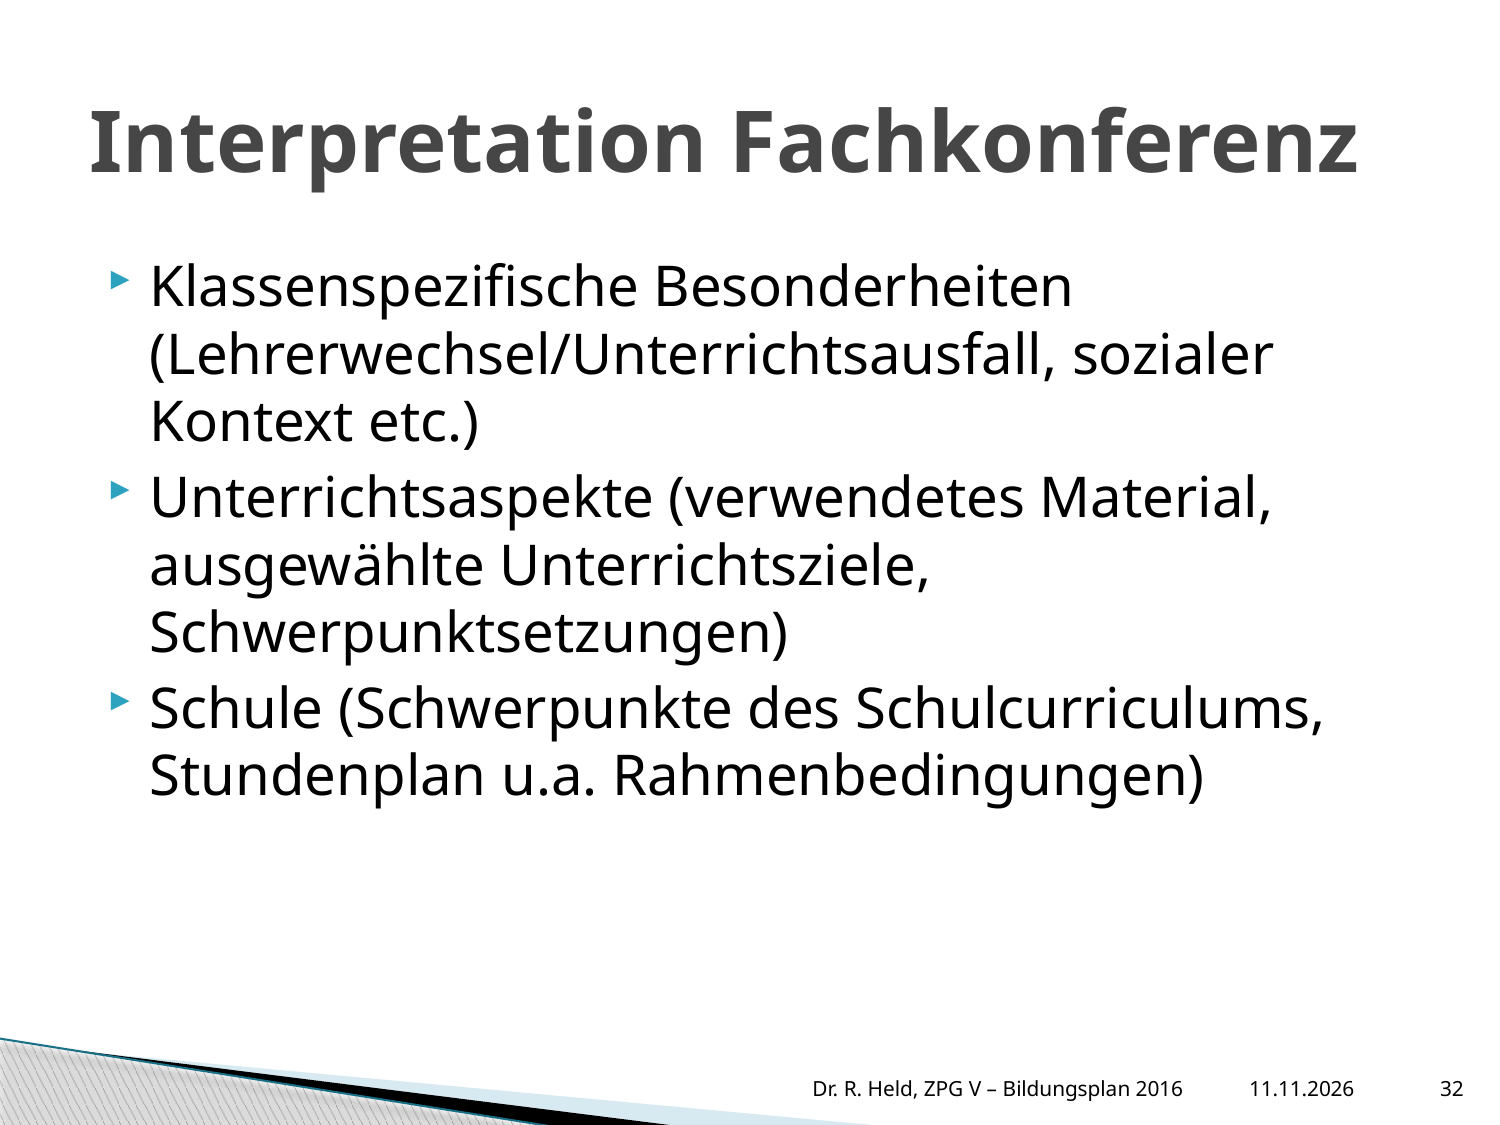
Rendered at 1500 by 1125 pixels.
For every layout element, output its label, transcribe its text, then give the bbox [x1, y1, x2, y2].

footer Dr. R. Held, ZPG V – Bildungsplan 2016 [797, 1051, 1235, 1112]
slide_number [1235, 1051, 1399, 1112]
slide_number 32 [1399, 1051, 1479, 1112]
list Klassenspezifische Besonderheiten (Lehrerwechsel/Unterrichtsausfall, sozialer Kontext etc.) Unterrichtsaspekte (verwendetes Material, ausgewählte Unterrichtsziele, Schwerpunktsetzungen) Schule (Schwerpunkte des Schulcurriculums, Stundenplan u.a. Rahmenbedingungen) [75, 243, 1425, 986]
title Interpretation Fachkonferenz [75, 45, 1425, 233]
